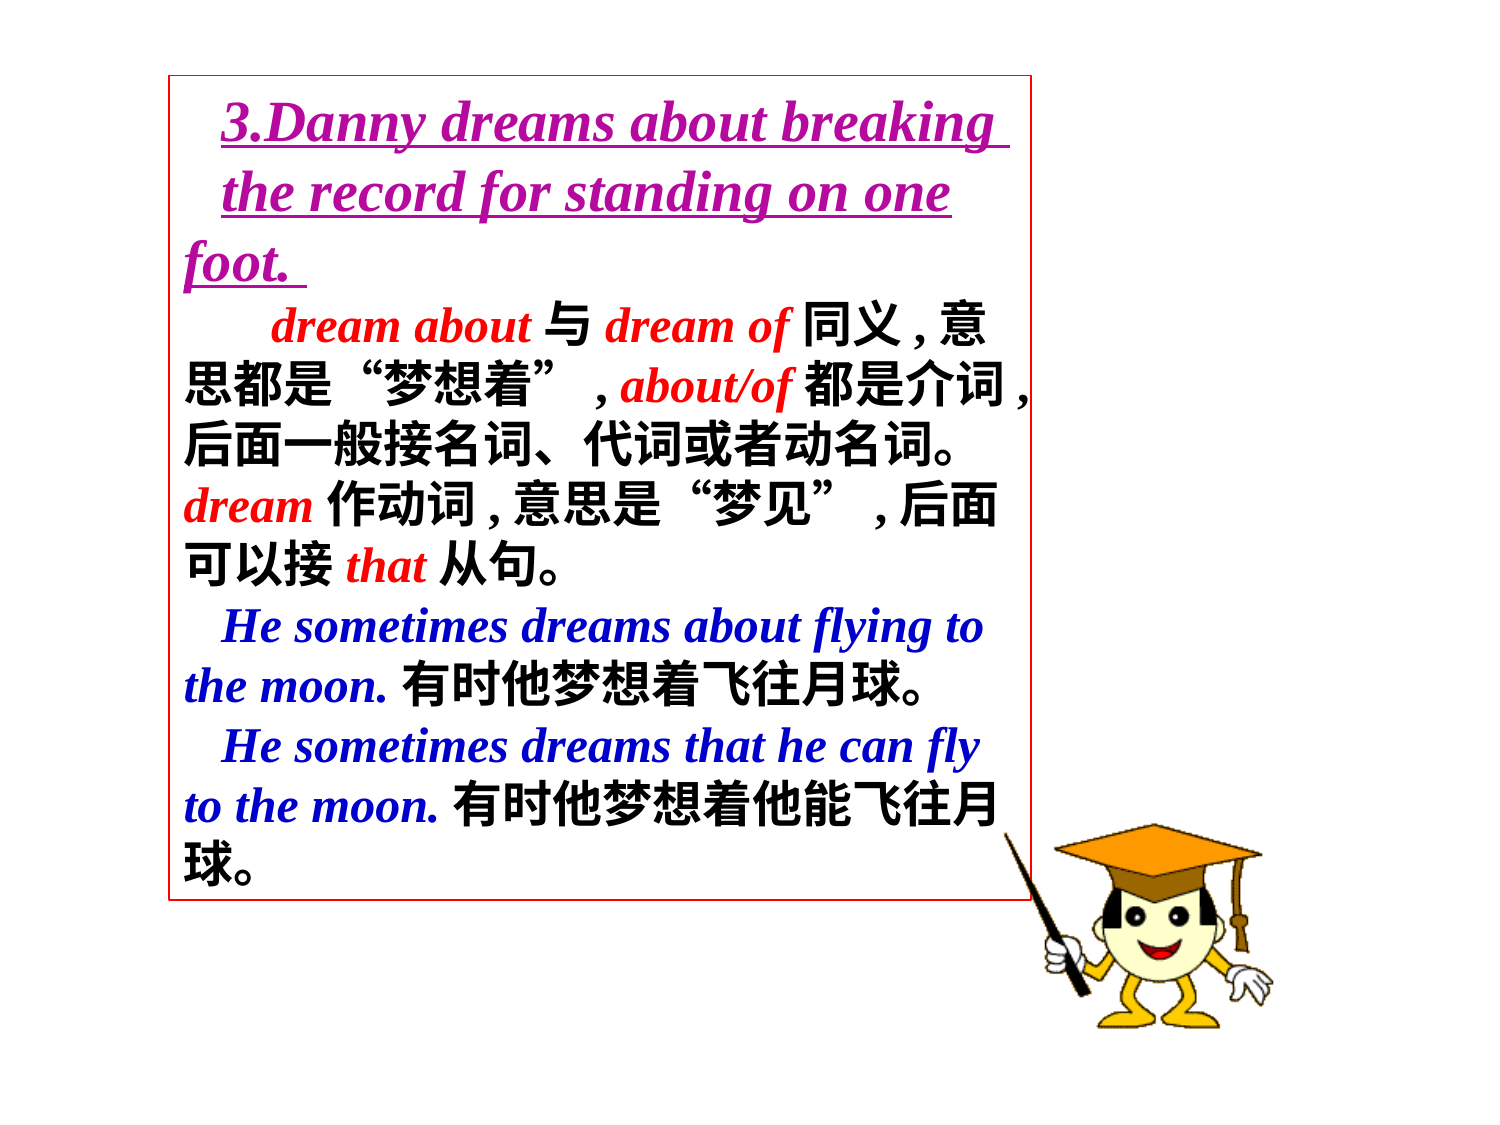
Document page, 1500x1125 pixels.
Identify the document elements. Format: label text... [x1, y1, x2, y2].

picture [984, 808, 1298, 1044]
text_box 3.Danny dreams about breaking the record for standing on one foot. dream about与dream of同义,意思都是“梦想着”, about/of都是介词,后面一般接名词、代词或者动名词。dream作动词,意思是“梦见”,后面可以接that从句。 He sometimes dreams about flying to the moon.有时他梦想着飞往月球。 He sometimes dreams that he can fly to the moon.有时他梦想着他能飞往月球。 [168, 75, 1032, 901]
